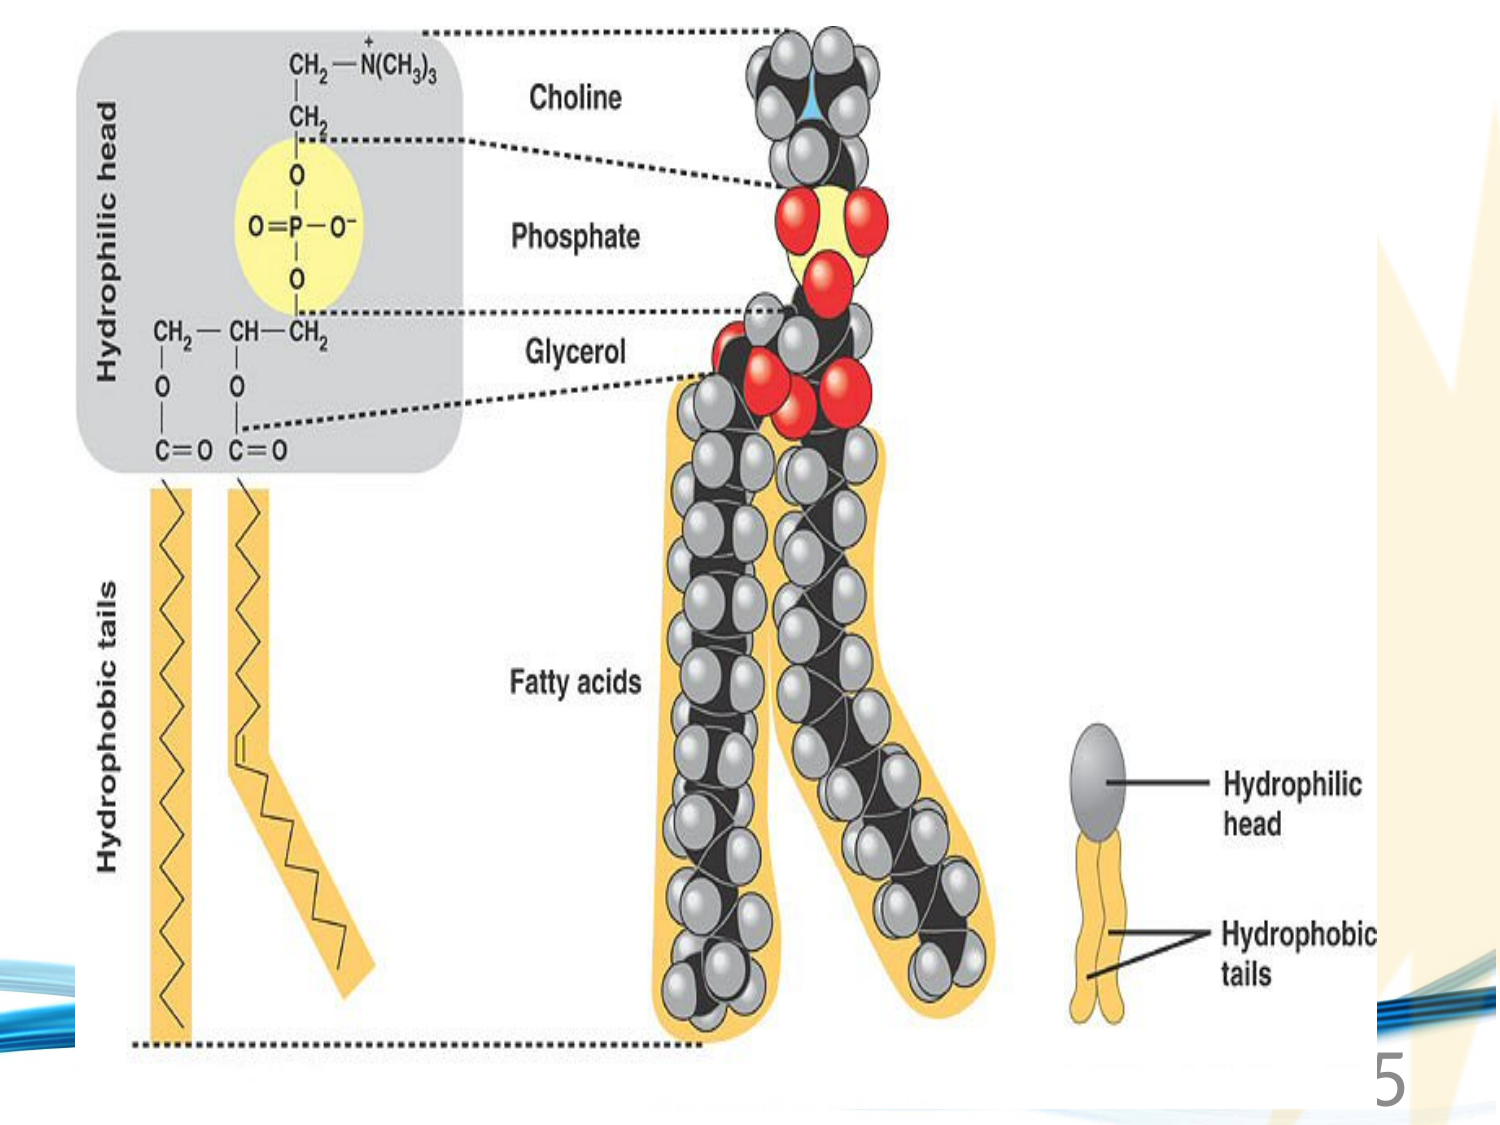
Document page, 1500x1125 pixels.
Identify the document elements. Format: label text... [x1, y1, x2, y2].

slide_number 5 [1382, 1042, 1425, 1103]
picture [0, 26, 1500, 1125]
